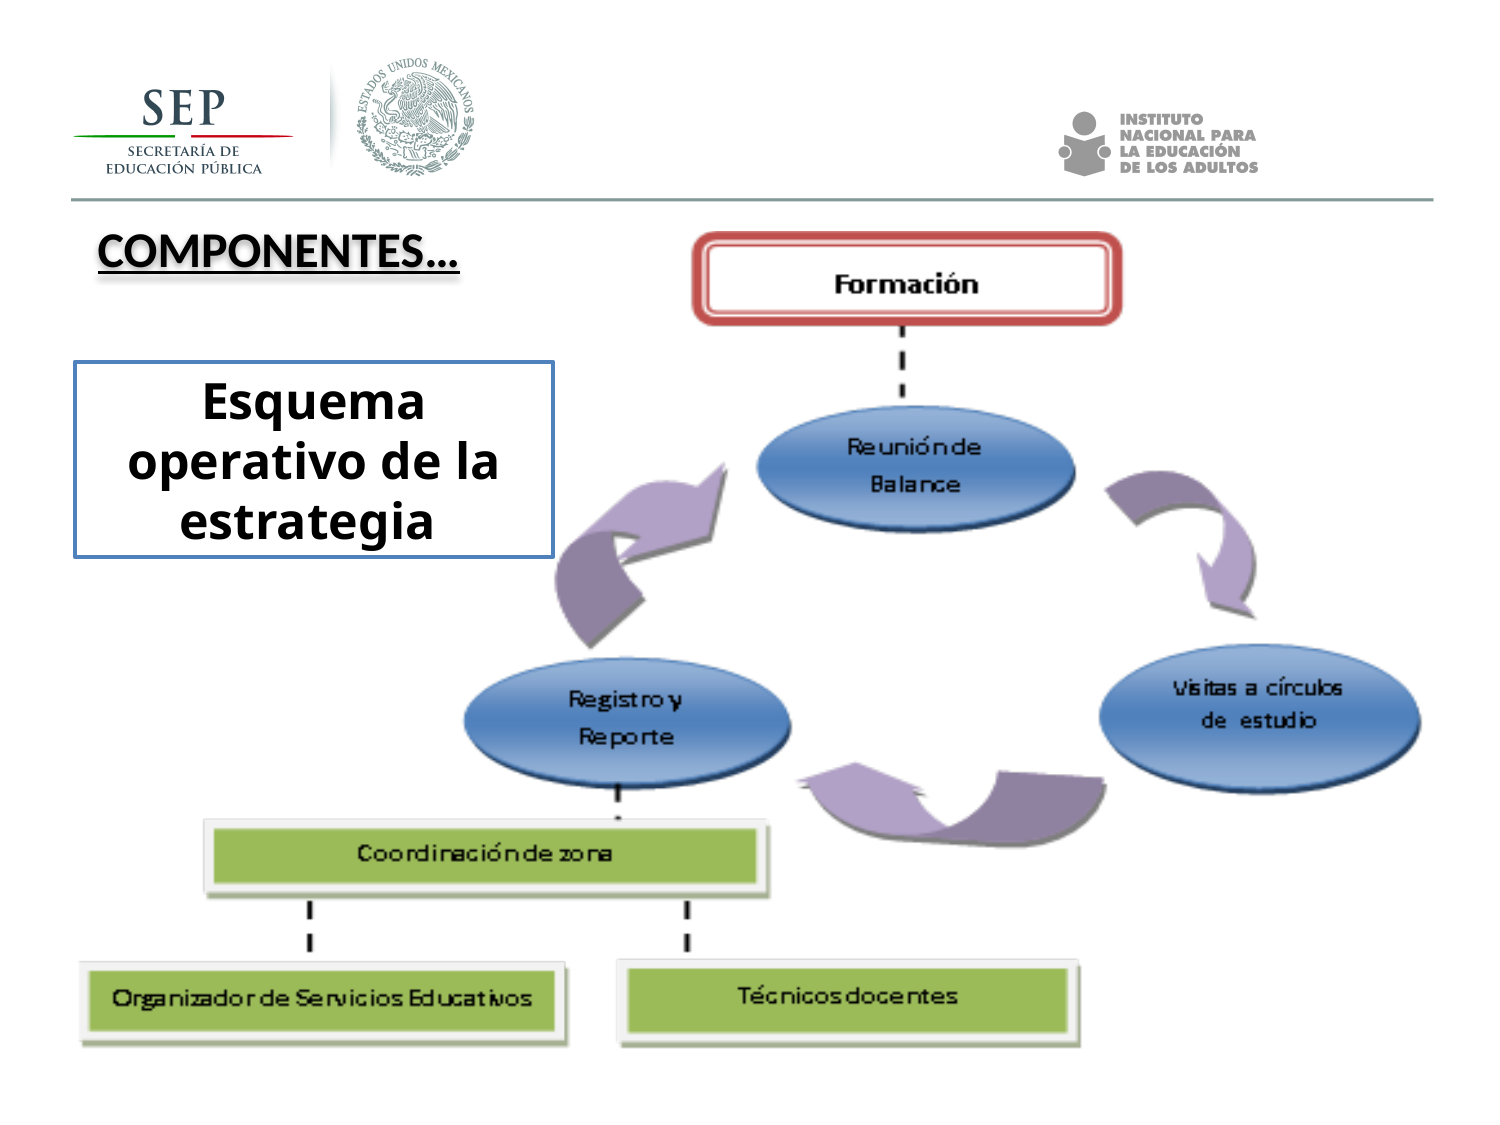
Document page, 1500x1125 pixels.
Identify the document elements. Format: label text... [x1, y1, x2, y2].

text_box COMPONENTES… [71, 210, 486, 286]
picture [71, 0, 1494, 1125]
